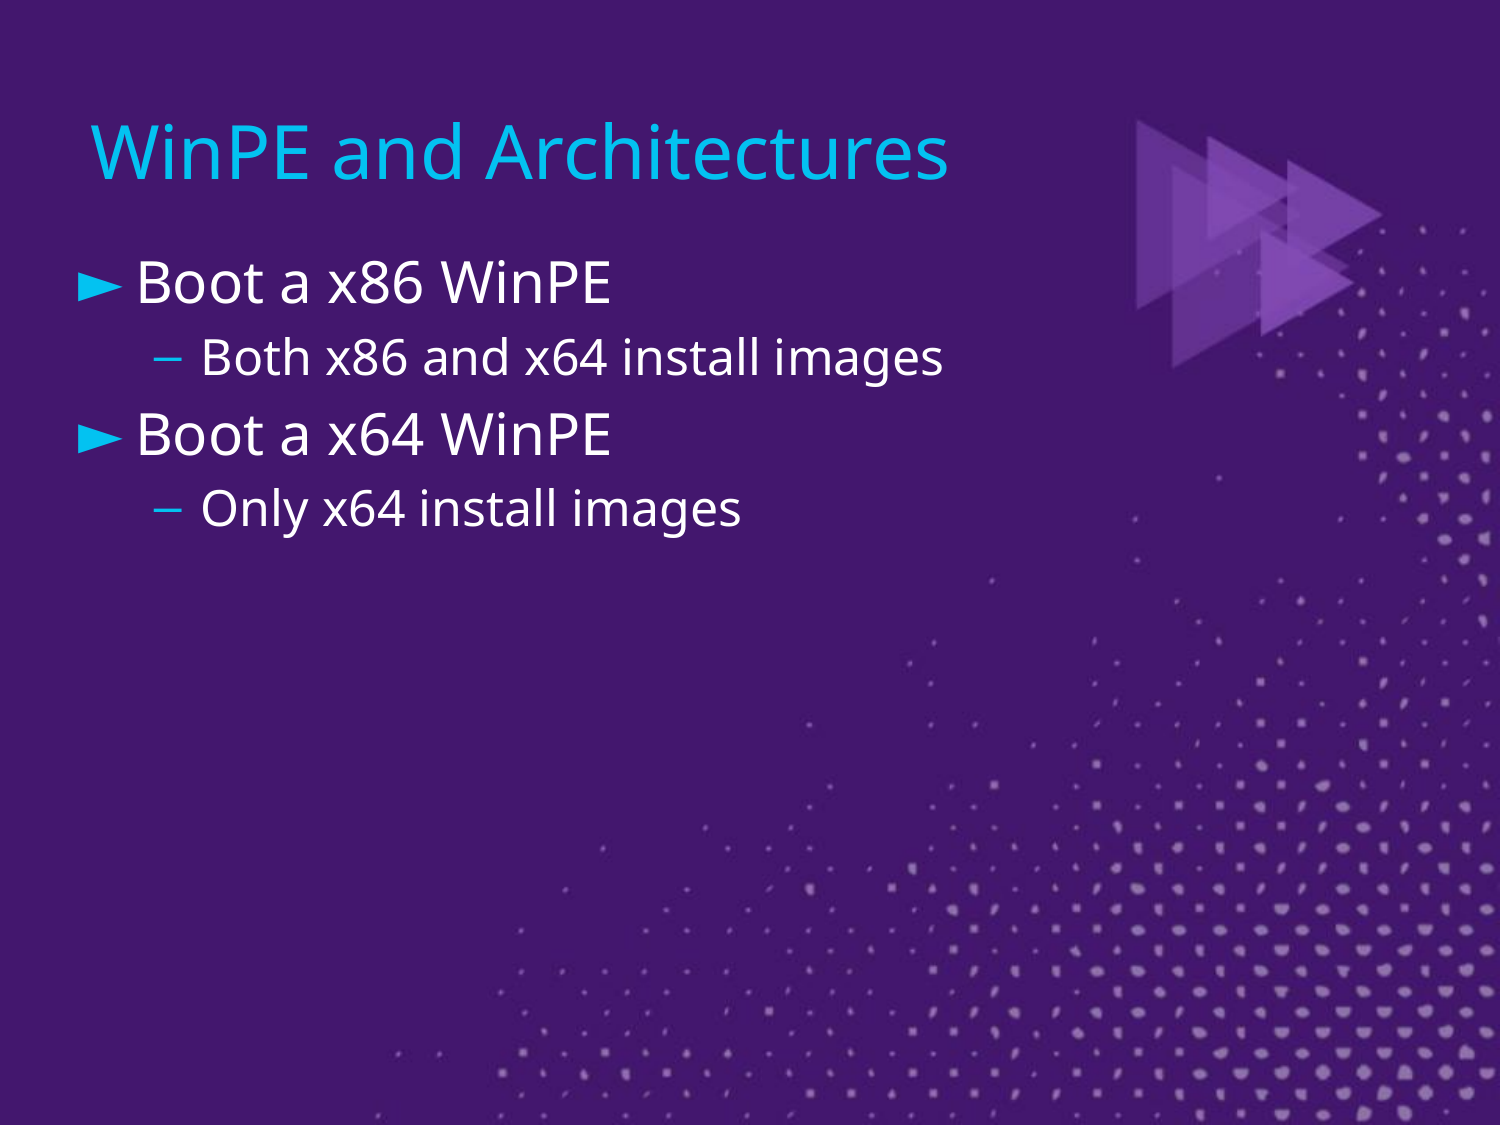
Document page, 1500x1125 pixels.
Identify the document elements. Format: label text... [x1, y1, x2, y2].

list Boot a x86 WinPE Both x86 and x64 install images Boot a x64 WinPE Only x64 install images [63, 237, 1436, 566]
picture [0, 0, 1500, 1125]
title WinPE and Architectures [75, 56, 1425, 237]
